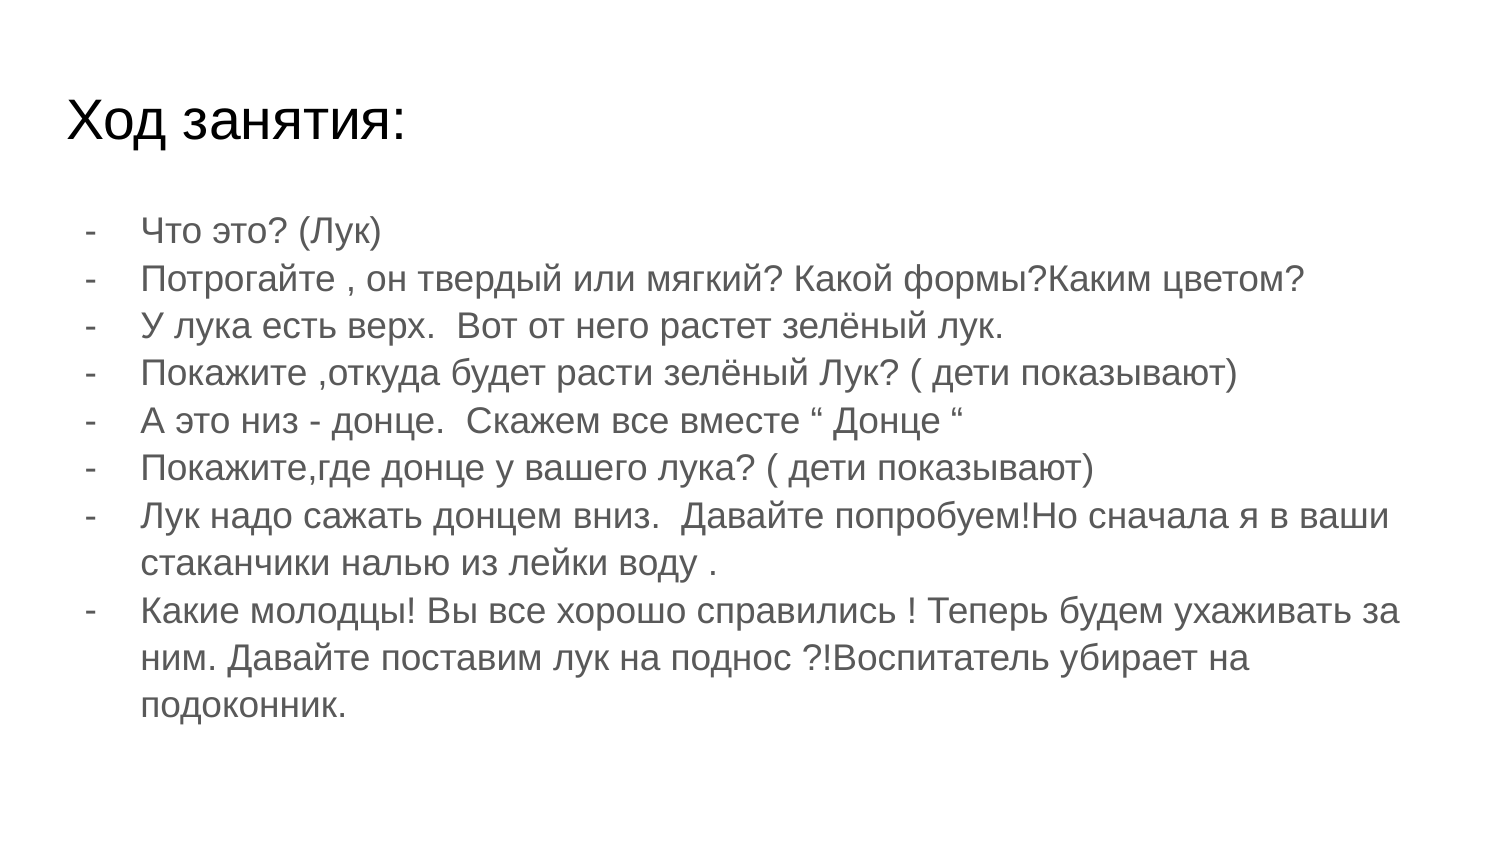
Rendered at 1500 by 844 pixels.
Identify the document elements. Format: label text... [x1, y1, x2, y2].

title Ход занятия: [51, 72, 1449, 167]
list Что это? (Лук) Потрогайте , он твердый или мягкий? Какой формы?Каким цветом? У лука есть верх. Вот от него растет зелёный лук. Покажите ,откуда будет расти зелёный Лук? ( дети показывают) А это низ - донце. Скажем все вместе “ Донце “ Покажите,где донце у вашего лука? ( дети показывают) Лук надо сажать донцем вниз. Давайте попробуем!Но сначала я в ваши стаканчики налью из лейки воду . Какие молодцы! Вы все хорошо справились ! Теперь будем ухаживать за ним. Давайте поставим лук на поднос ?!Воспитатель убирает на подоконник. [51, 189, 1449, 750]
